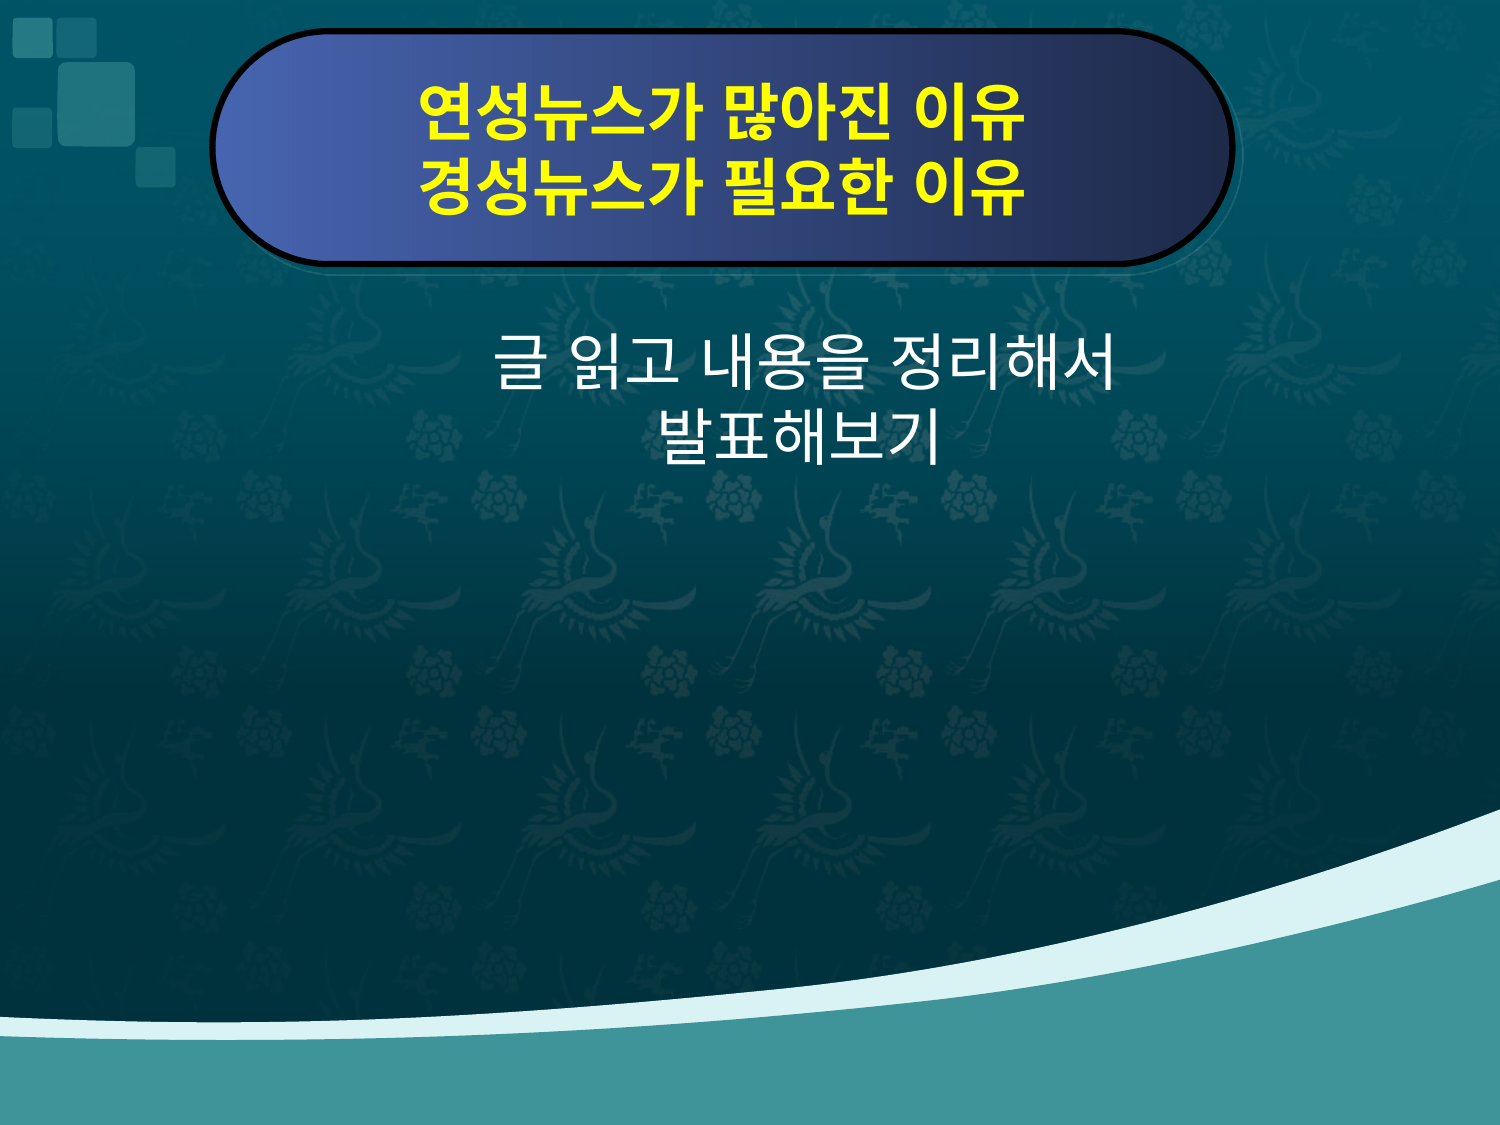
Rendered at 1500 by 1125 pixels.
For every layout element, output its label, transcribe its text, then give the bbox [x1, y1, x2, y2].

text_box 글 읽고 내용을 정리해서 발표해보기 [328, 315, 1272, 481]
text_box 연성뉴스가 많아진 이유 경성뉴스가 필요한 이유 [212, 31, 1233, 265]
text_box [334, 219, 1277, 310]
